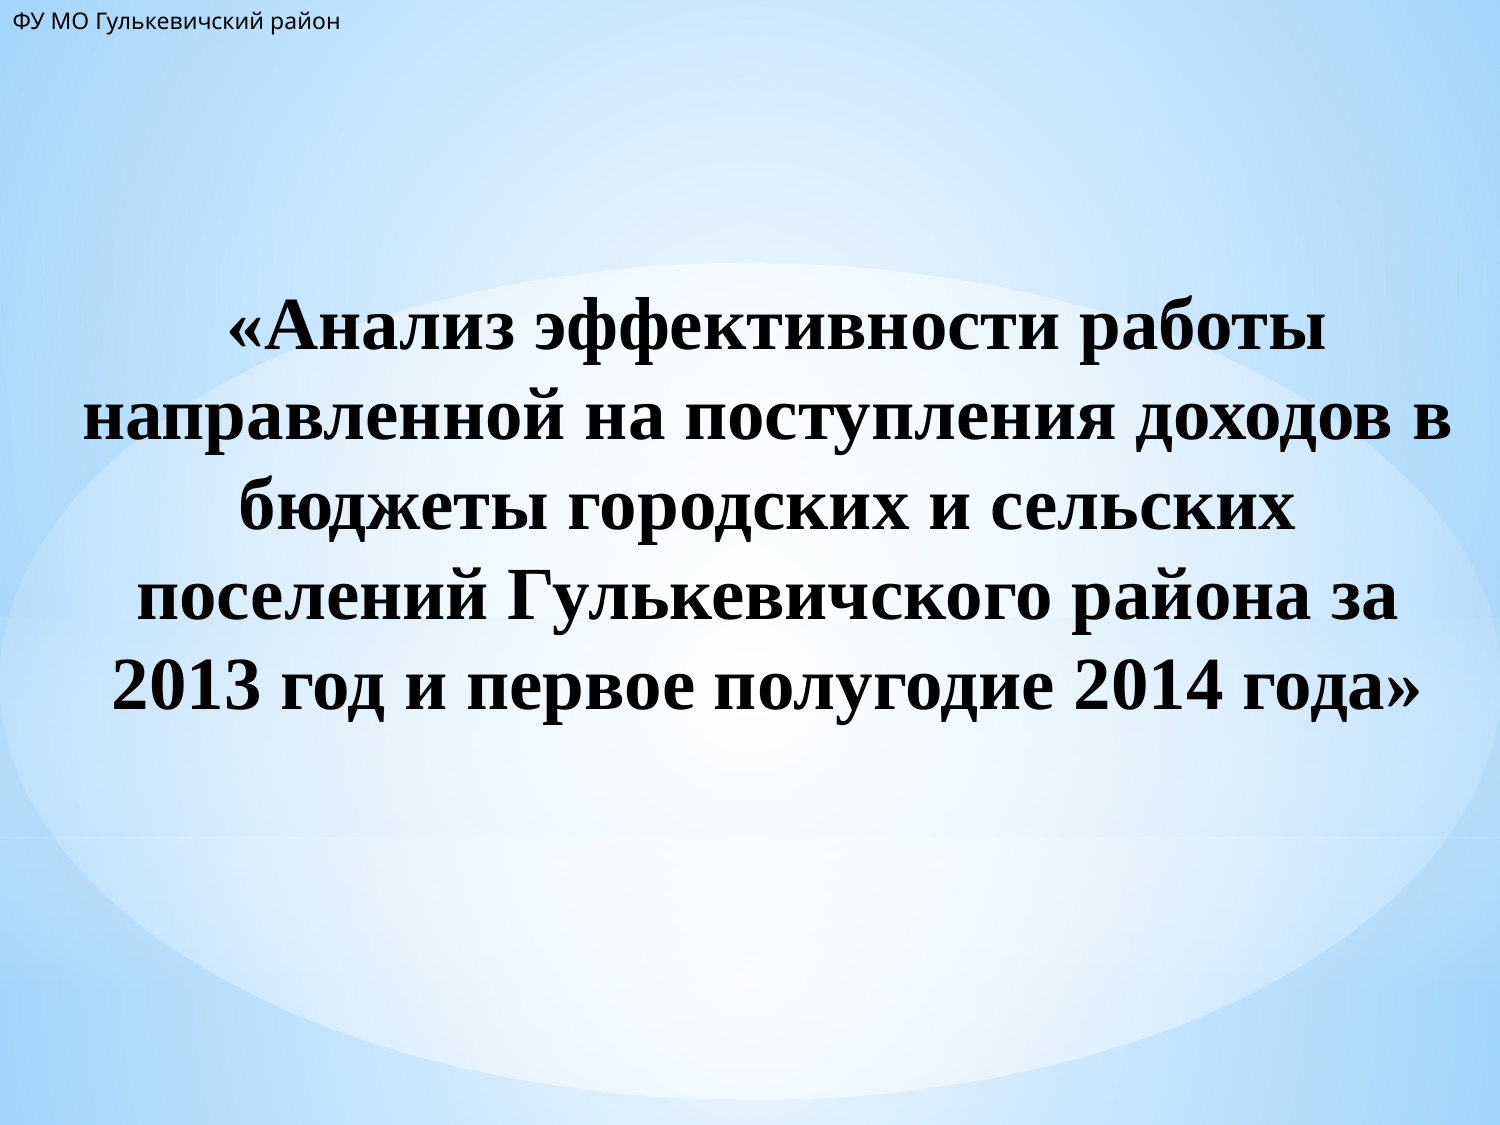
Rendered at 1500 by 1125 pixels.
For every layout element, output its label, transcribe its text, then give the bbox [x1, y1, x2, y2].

title «Анализ эффективности работы направленной на поступления доходов в бюджеты городских и сельских поселений Гулькевичского района за 2013 год и первое полугодие 2014 года» [53, 267, 1483, 728]
text_box ФУ МО Гулькевичский район [0, 0, 258, 35]
